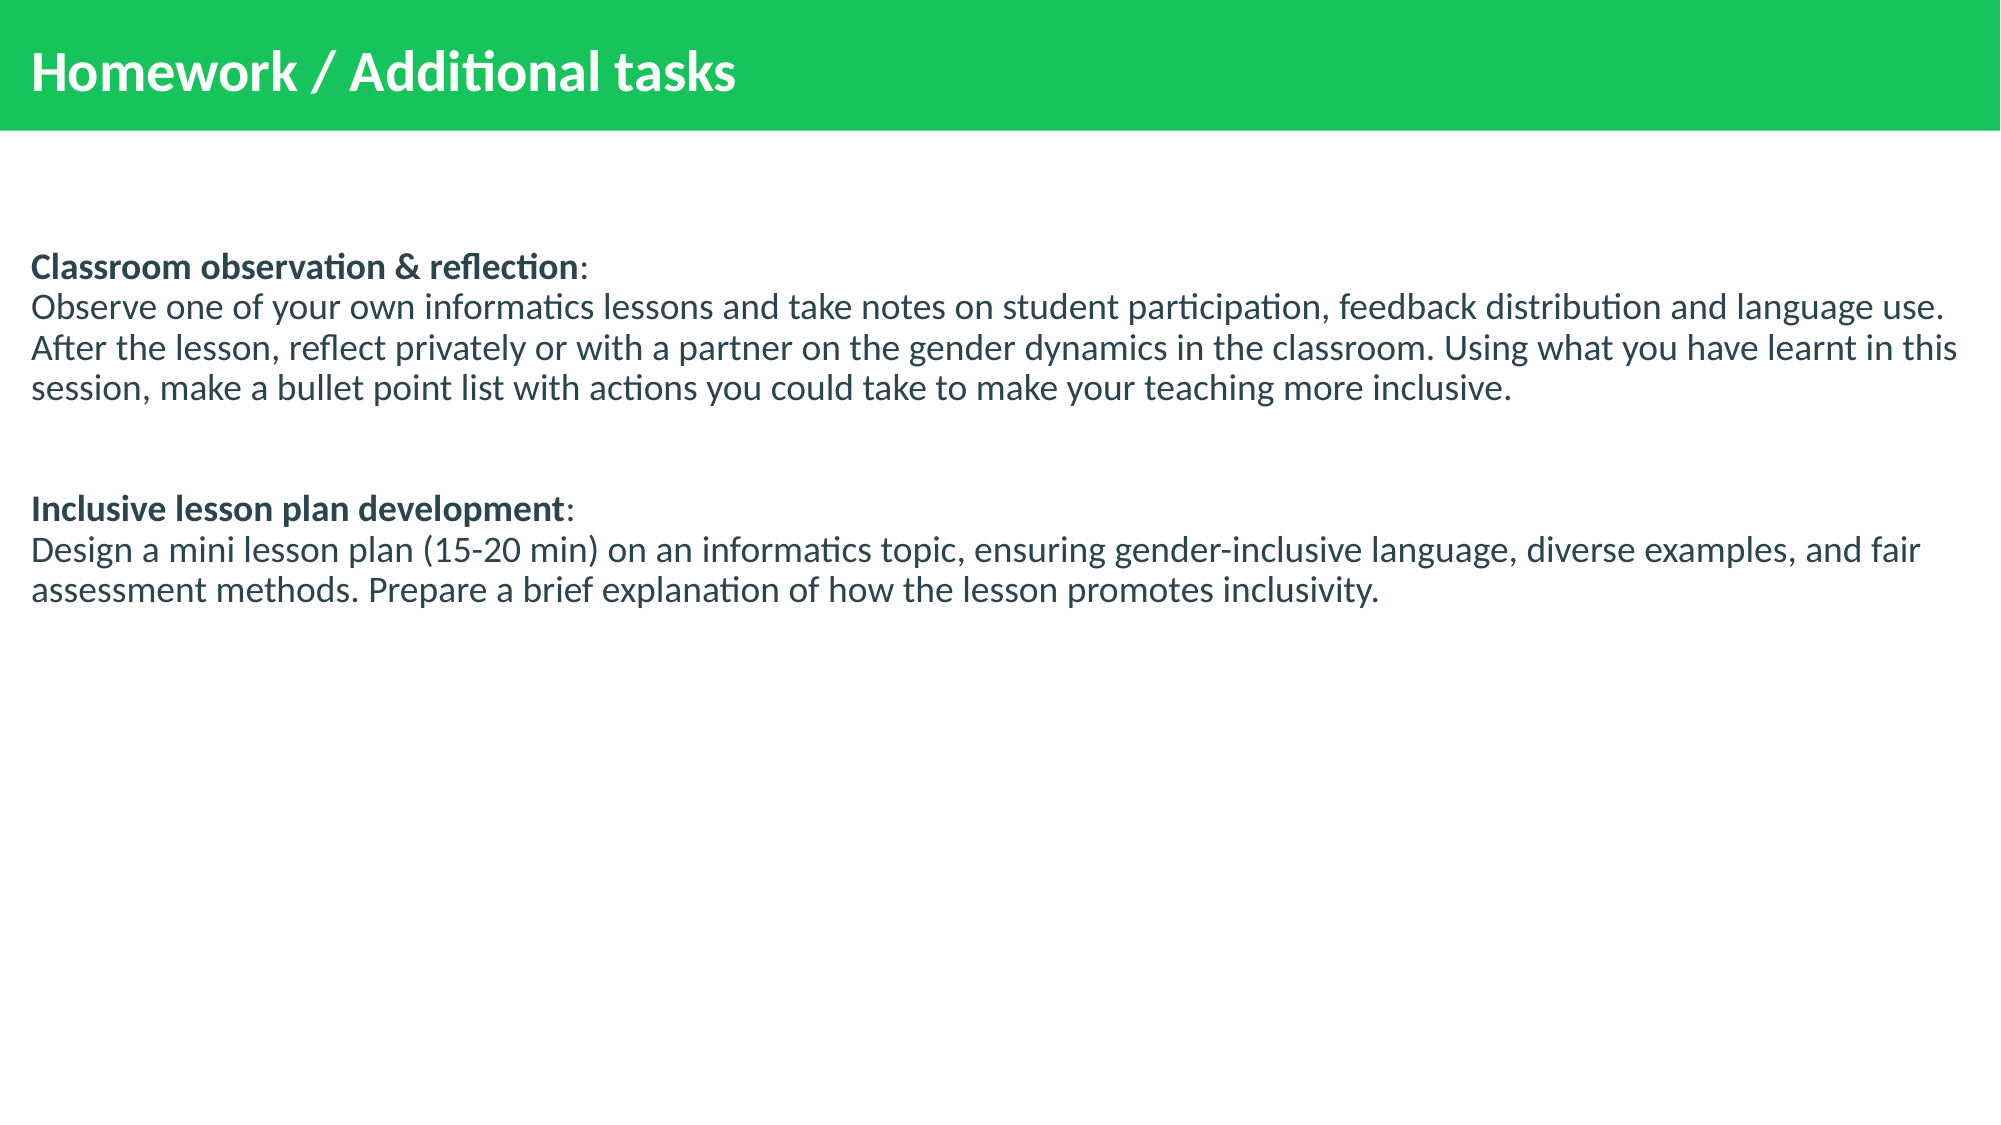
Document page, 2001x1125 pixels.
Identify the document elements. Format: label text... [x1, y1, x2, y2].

list Classroom observation & reflection: Observe one of your own informatics lessons and take notes on student participation, feedback distribution and language use. After the lesson, reflect privately or with a partner on the gender dynamics in the classroom. Using what you have learnt in this session, make a bullet point list with actions you could take to make your teaching more inclusive. Inclusive lesson plan development: Design a mini lesson plan (15-20 min) on an informatics topic, ensuring gender-inclusive language, diverse examples, and fair assessment methods. Prepare a brief explanation of how the lesson promotes inclusivity. [16, 239, 1976, 1112]
title Homework / Additional tasks [16, 13, 1976, 131]
